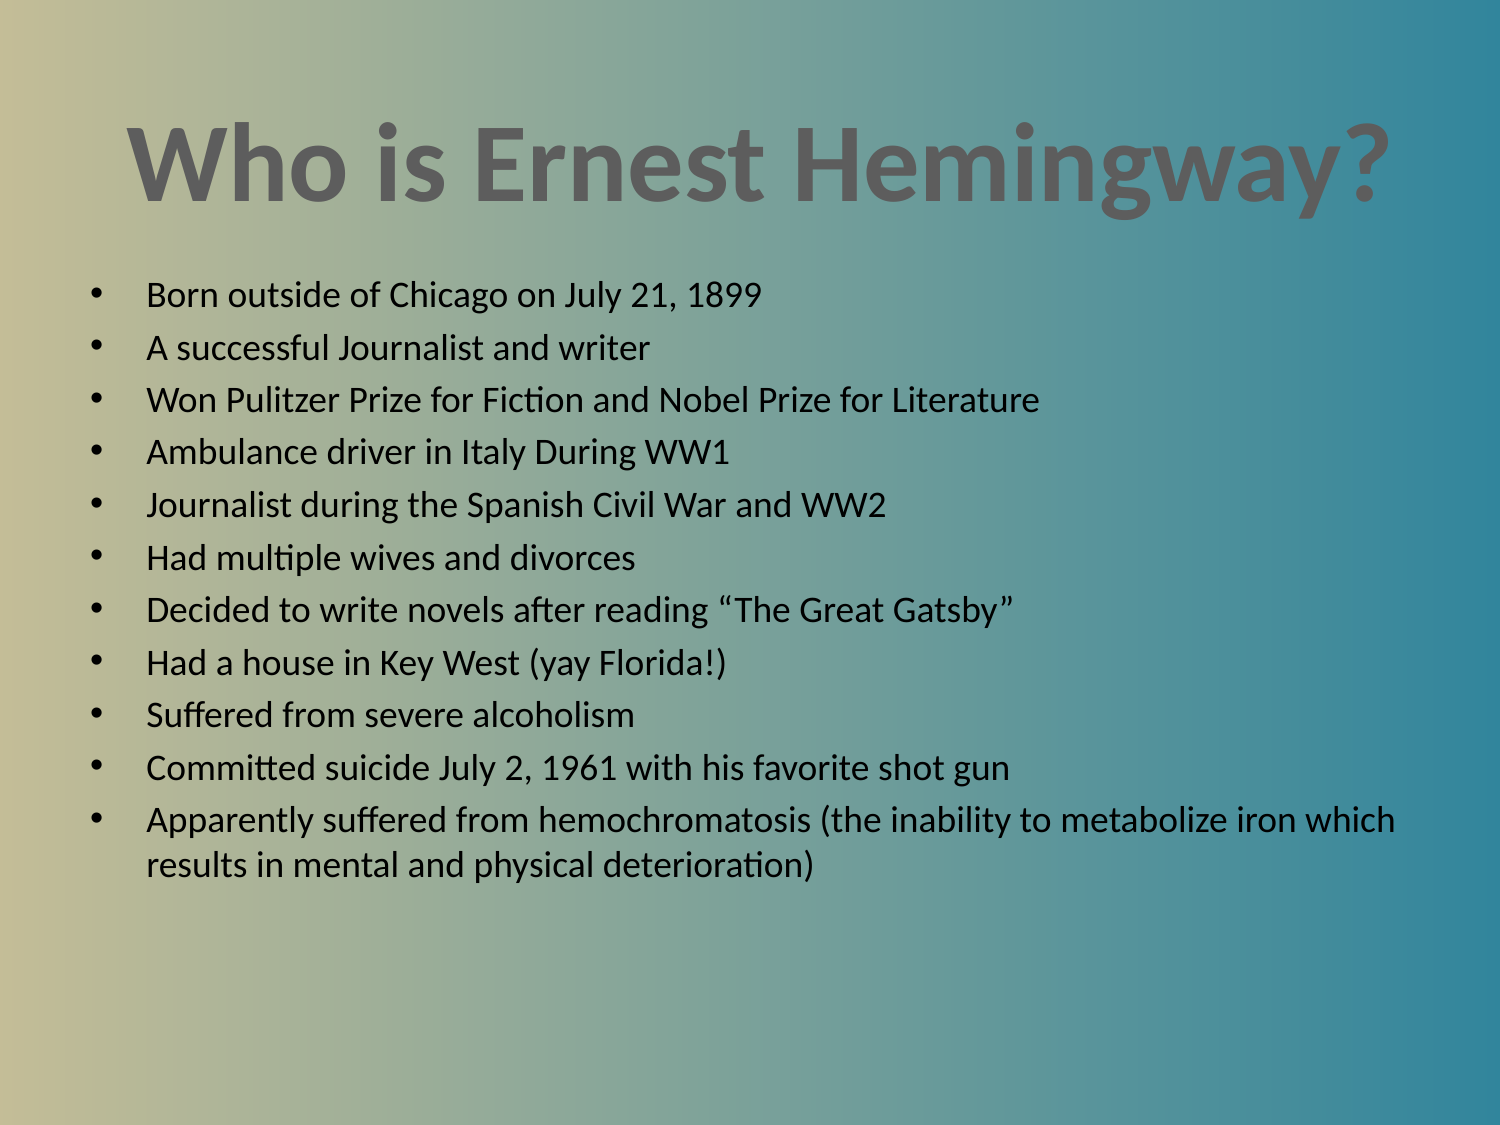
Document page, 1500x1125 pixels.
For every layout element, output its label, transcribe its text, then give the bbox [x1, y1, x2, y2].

text_box Who is Ernest Hemingway? [111, 81, 1410, 231]
list Born outside of Chicago on July 21, 1899 A successful Journalist and writer Won Pulitzer Prize for Fiction and Nobel Prize for Literature Ambulance driver in Italy During WW1 Journalist during the Spanish Civil War and WW2 Had multiple wives and divorces Decided to write novels after reading “The Great Gatsby” Had a house in Key West (yay Florida!) Suffered from severe alcoholism Committed suicide July 2, 1961 with his favorite shot gun Apparently suffered from hemochromatosis (the inability to metabolize iron which results in mental and physical deterioration) [75, 262, 1425, 1005]
